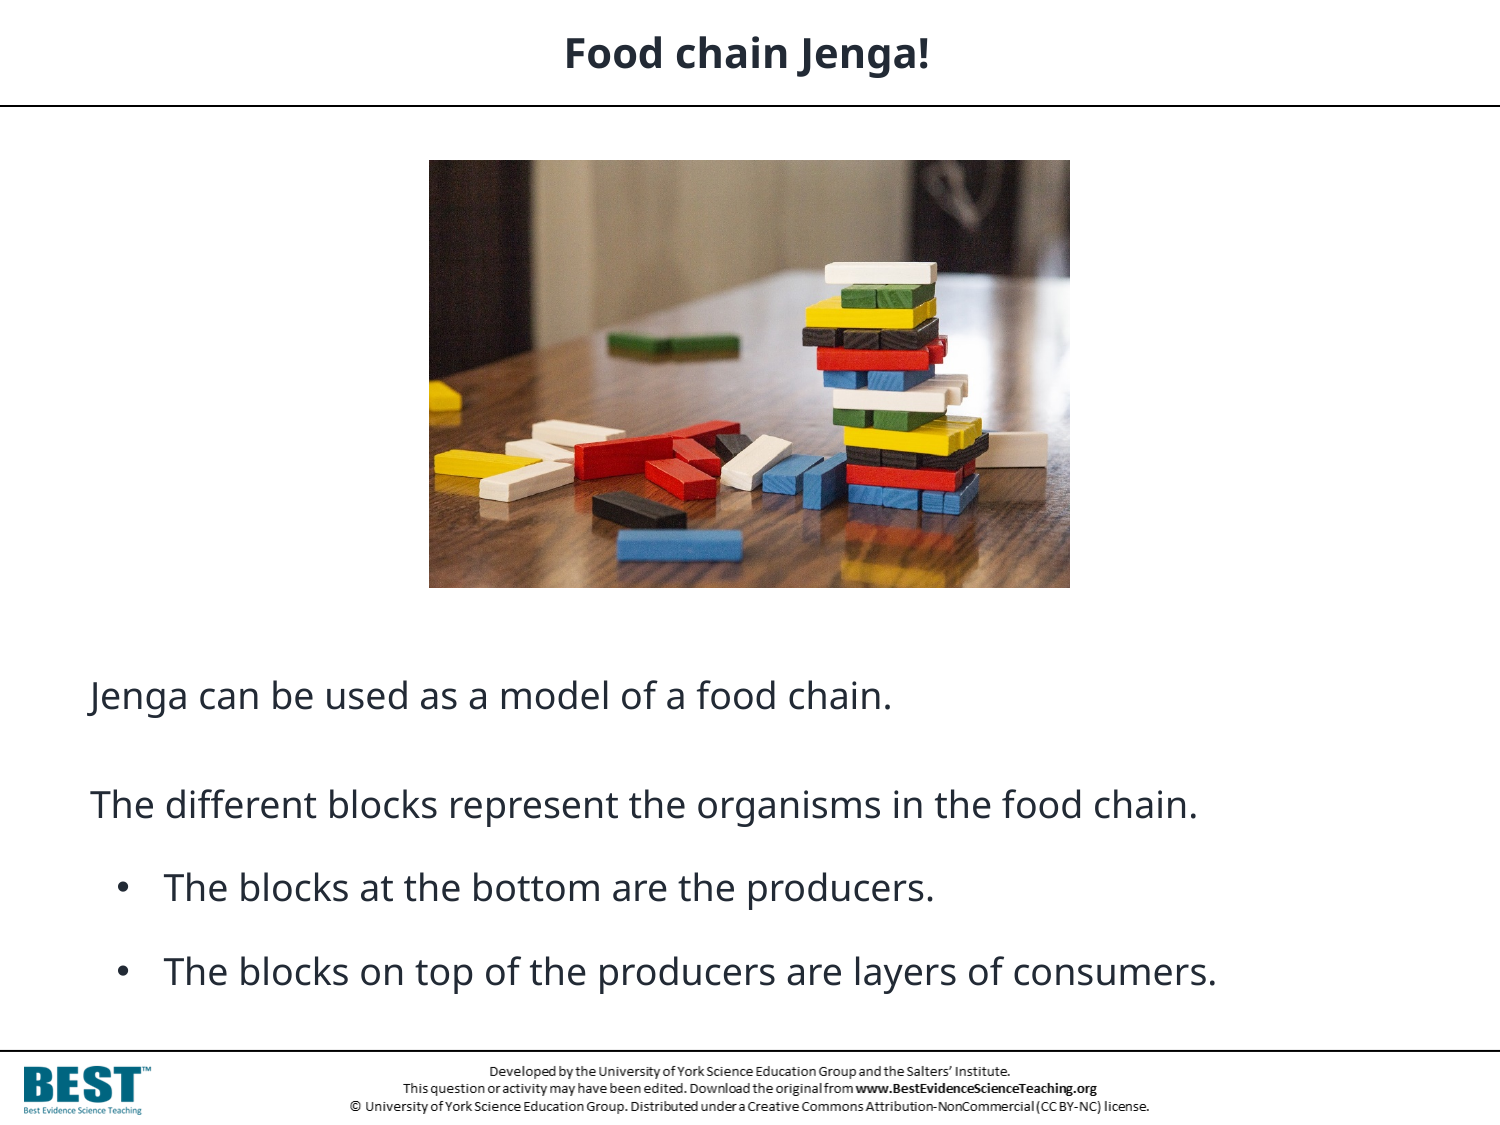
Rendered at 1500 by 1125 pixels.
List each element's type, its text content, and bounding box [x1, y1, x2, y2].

picture [0, 105, 1500, 1125]
text_box Food chain Jenga! [23, 4, 1471, 99]
